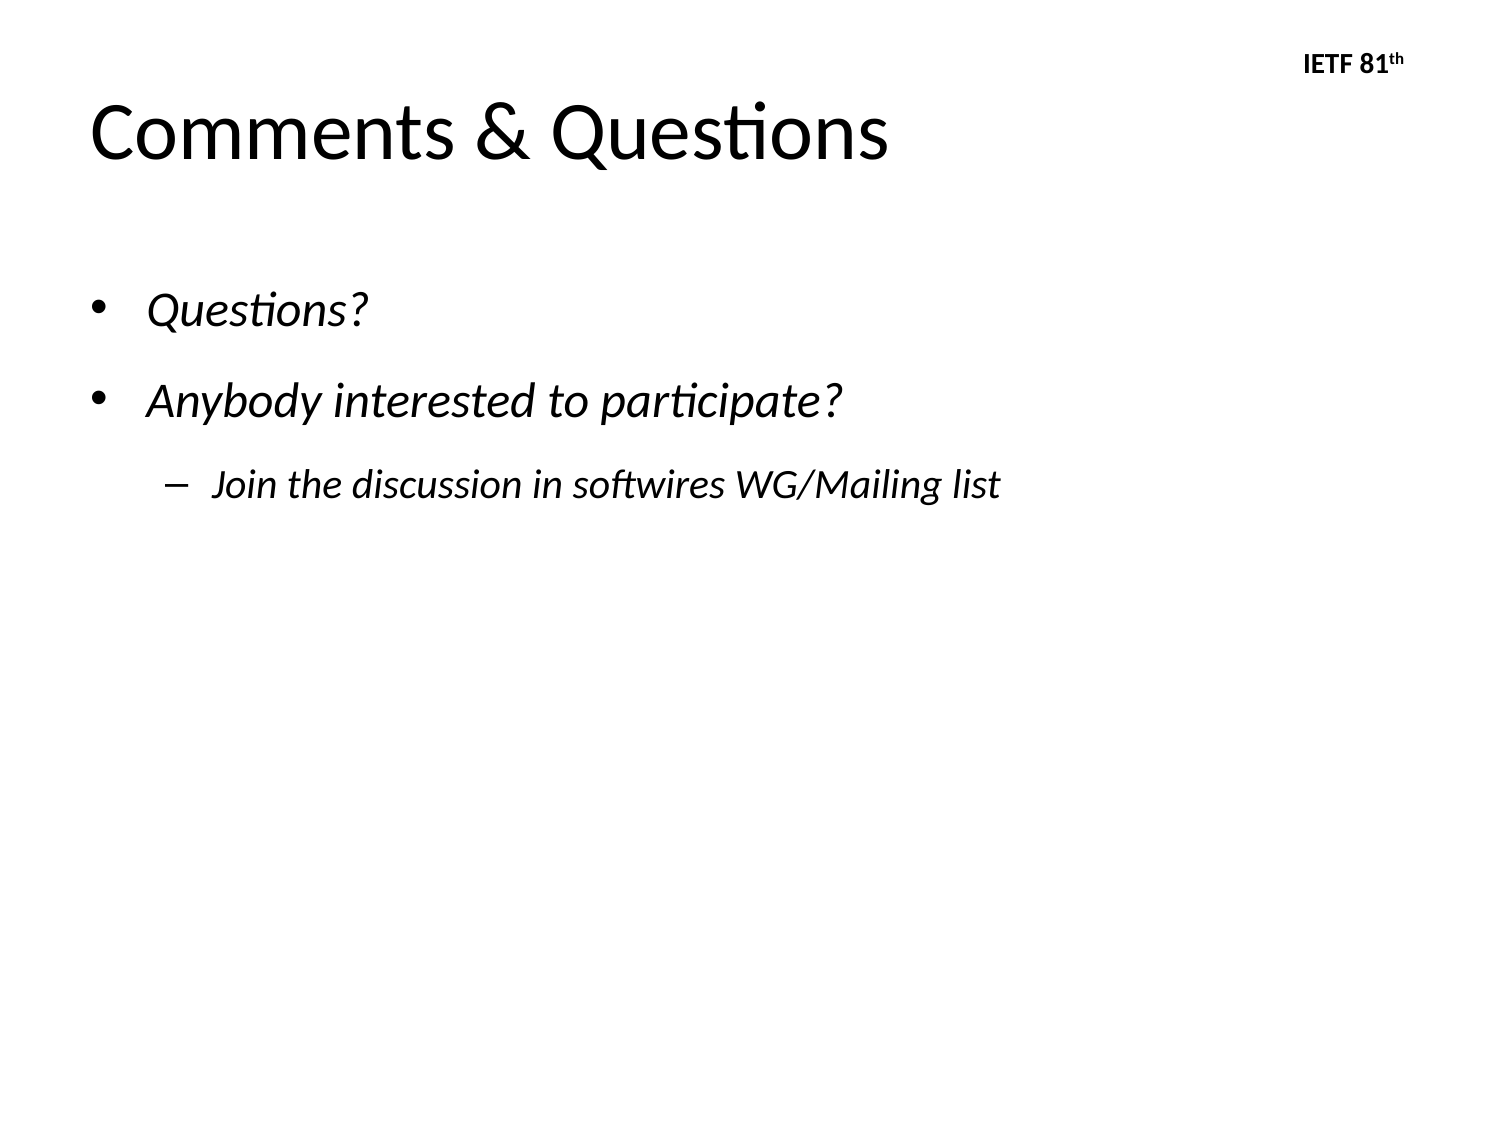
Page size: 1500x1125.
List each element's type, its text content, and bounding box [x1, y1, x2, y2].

title Comments & Questions [74, 44, 1426, 233]
list Questions? Anybody interested to participate? Join the discussion in softwires WG/Mailing list [74, 262, 1426, 1006]
